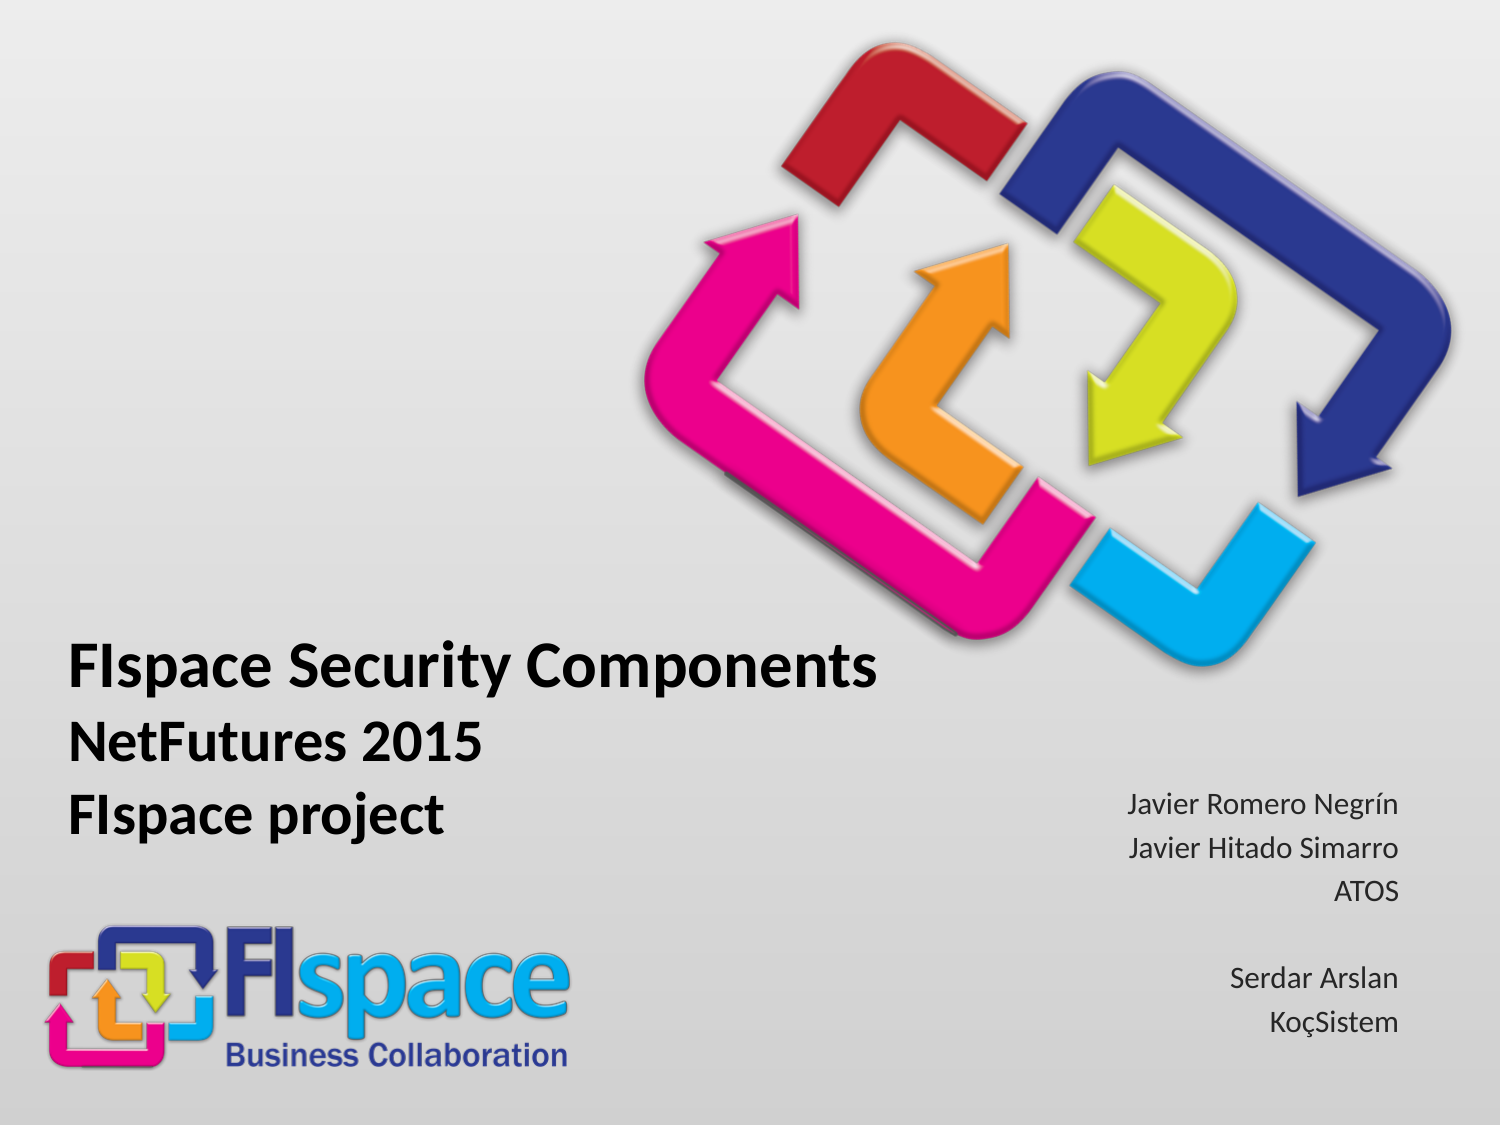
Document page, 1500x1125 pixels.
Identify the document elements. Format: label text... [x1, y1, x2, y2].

picture [557, 0, 1500, 816]
title FIspace Security Components NetFutures 2015 FIspace project [53, 574, 1046, 894]
subtitle Javier Romero Negrín Javier Hitado Simarro ATOS Serdar Arslan KoçSistem [856, 775, 1415, 1047]
picture [35, 917, 580, 1073]
